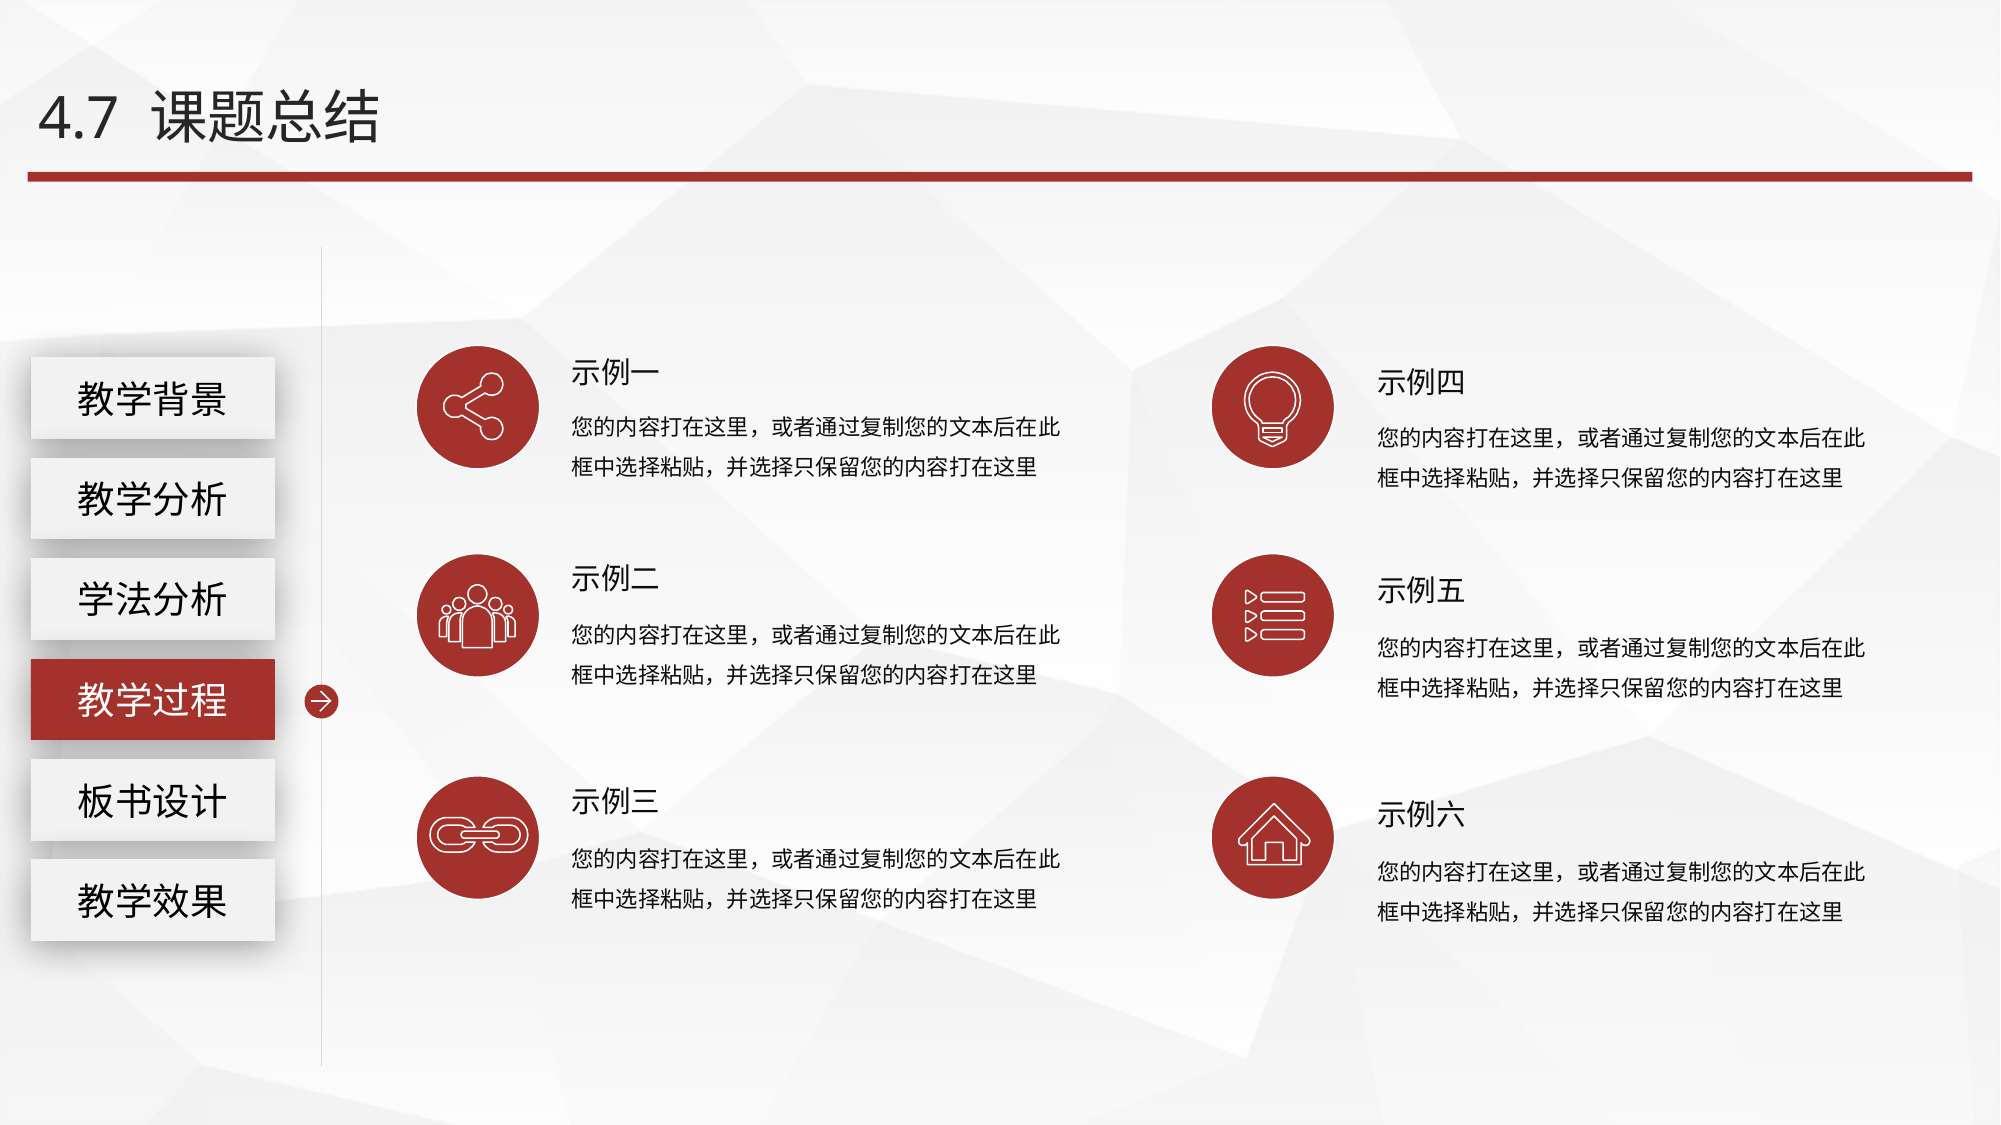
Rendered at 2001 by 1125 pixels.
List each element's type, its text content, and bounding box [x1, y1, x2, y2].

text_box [416, 775, 540, 900]
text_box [1362, 564, 1904, 706]
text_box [1362, 788, 1904, 930]
text_box 教学背景 [30, 357, 275, 439]
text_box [1210, 553, 1335, 678]
picture [0, 0, 2000, 1125]
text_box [556, 552, 1098, 693]
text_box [1362, 356, 1904, 495]
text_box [556, 775, 1098, 917]
text_box [26, 171, 1973, 183]
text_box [416, 553, 540, 678]
text_box 教学分析 [30, 458, 275, 539]
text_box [1210, 345, 1335, 469]
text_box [1210, 775, 1335, 900]
text_box 板书设计 [30, 759, 275, 841]
text_box 学法分析 [30, 558, 275, 640]
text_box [556, 346, 1098, 485]
text_box 教学过程 [30, 659, 275, 740]
text_box 教学效果 [30, 859, 275, 941]
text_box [304, 684, 339, 719]
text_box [416, 345, 540, 469]
text_box 4.7 课题总结 [23, 73, 794, 158]
